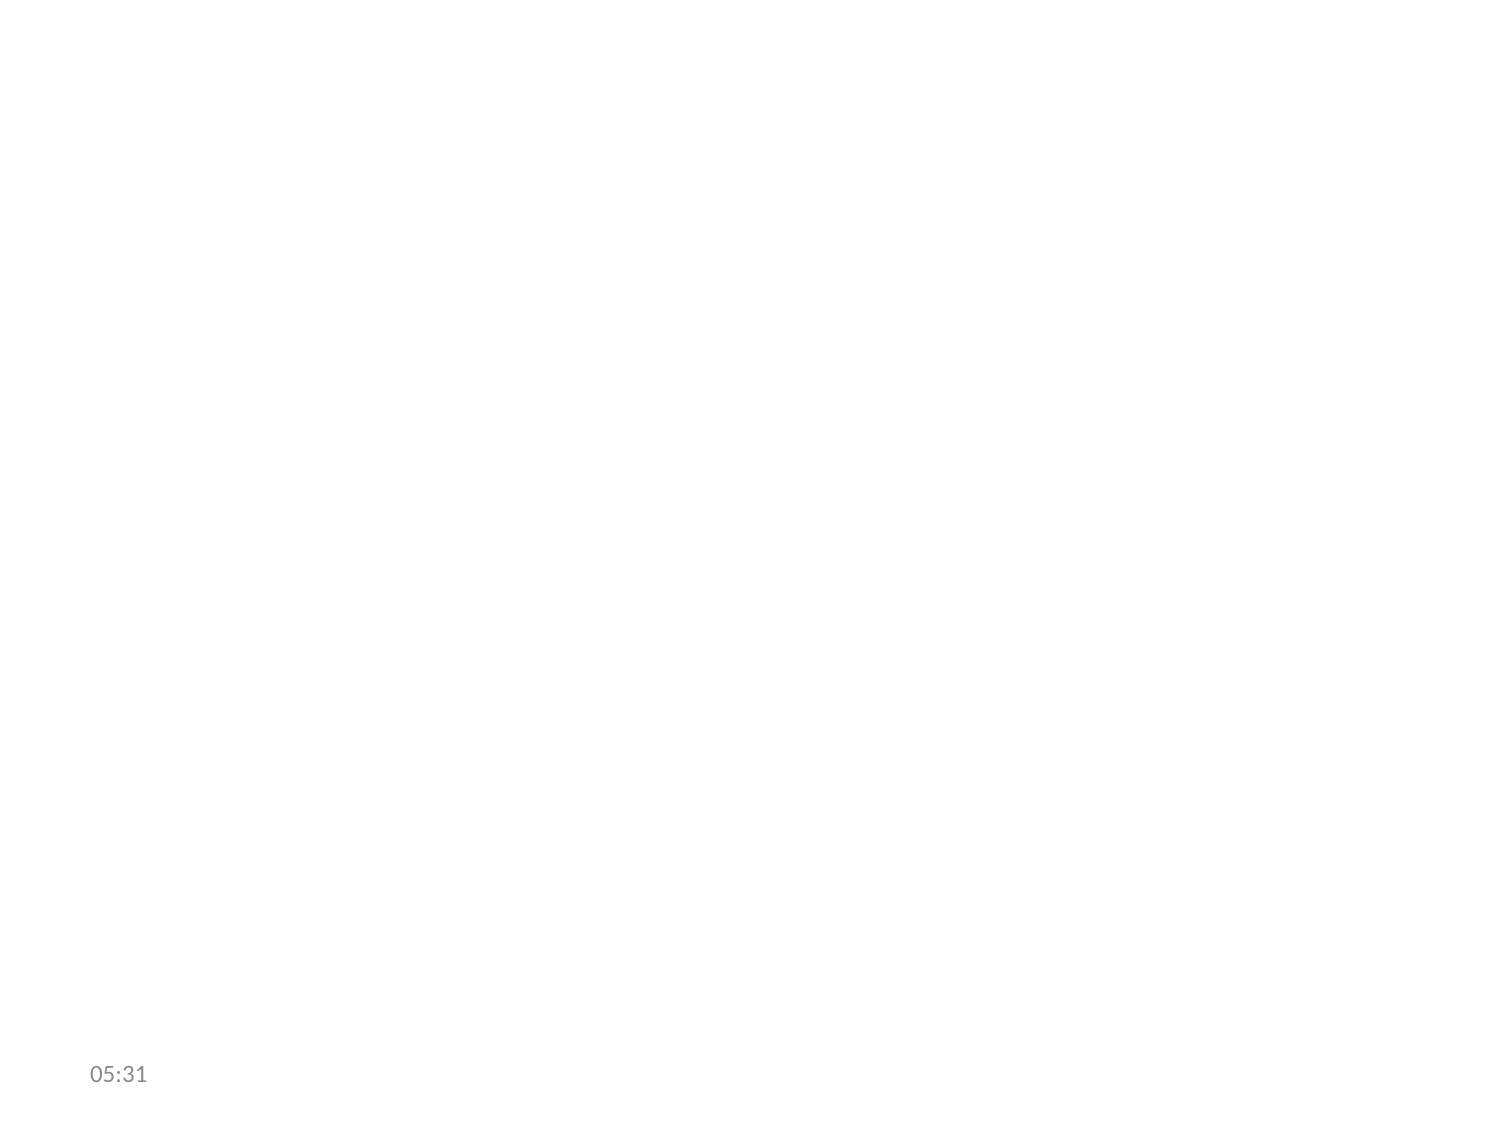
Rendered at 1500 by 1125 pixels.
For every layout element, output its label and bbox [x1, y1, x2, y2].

slide_number [75, 1042, 425, 1103]
